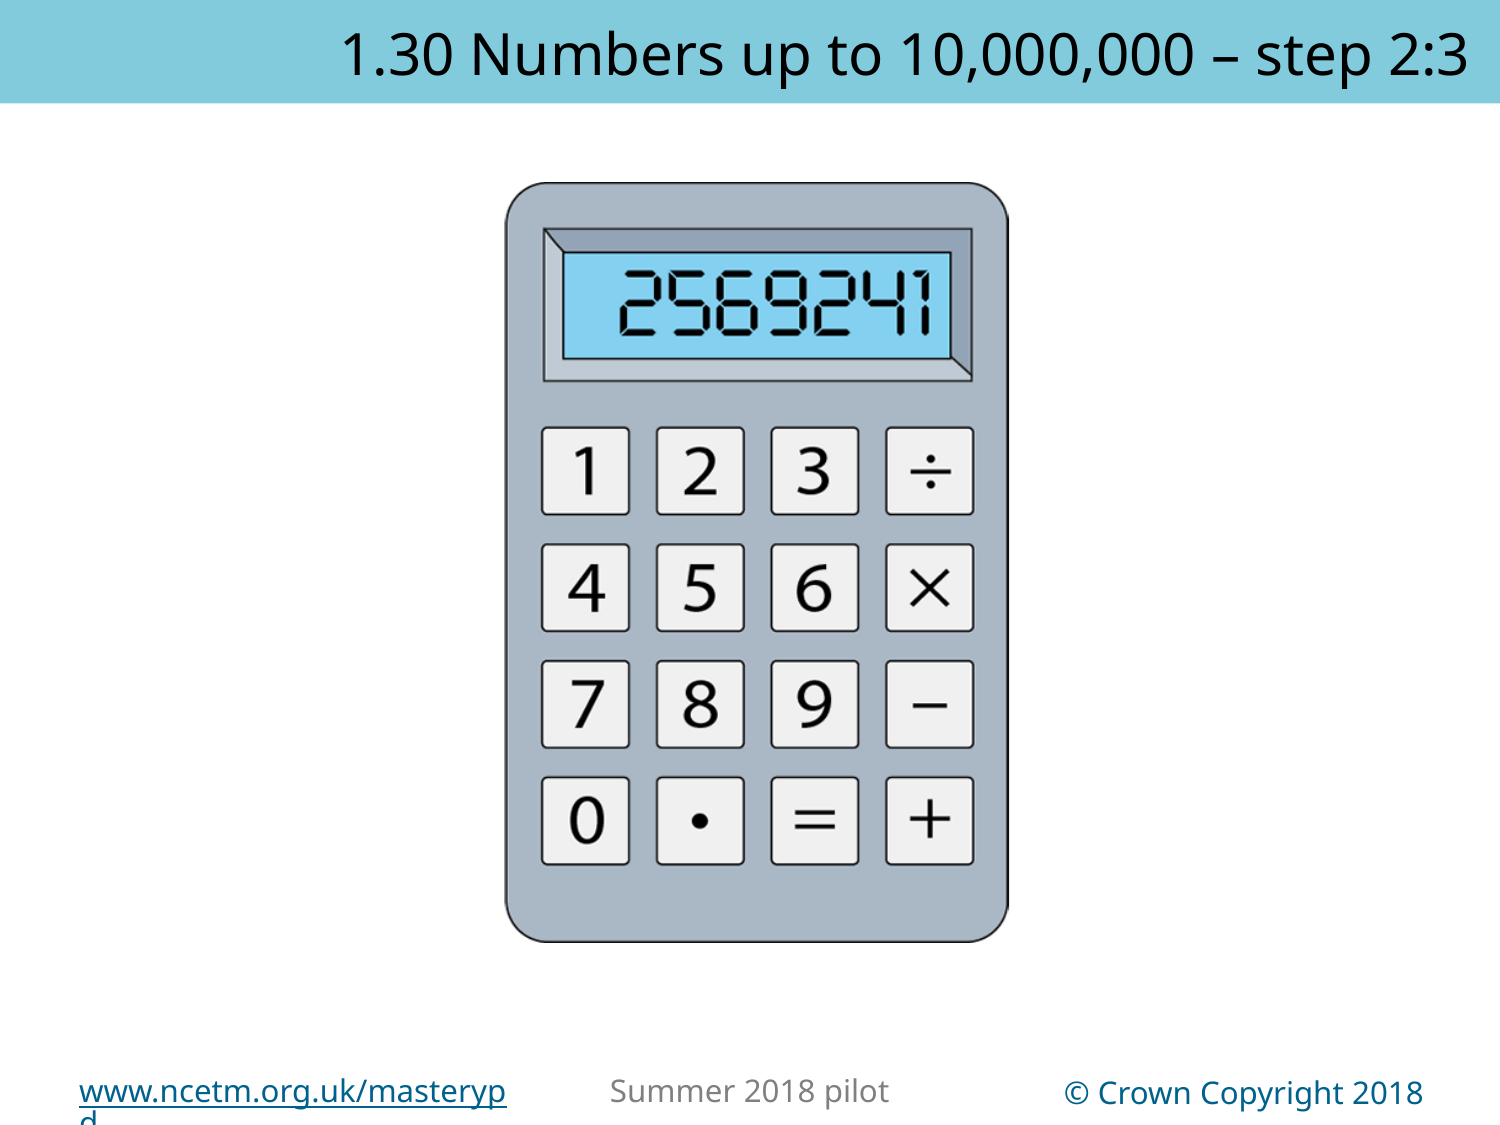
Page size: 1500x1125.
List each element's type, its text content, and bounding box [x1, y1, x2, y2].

list 1.30 Numbers up to 10,000,000 – step 2:3 [0, 0, 1500, 104]
picture [246, 182, 1254, 943]
